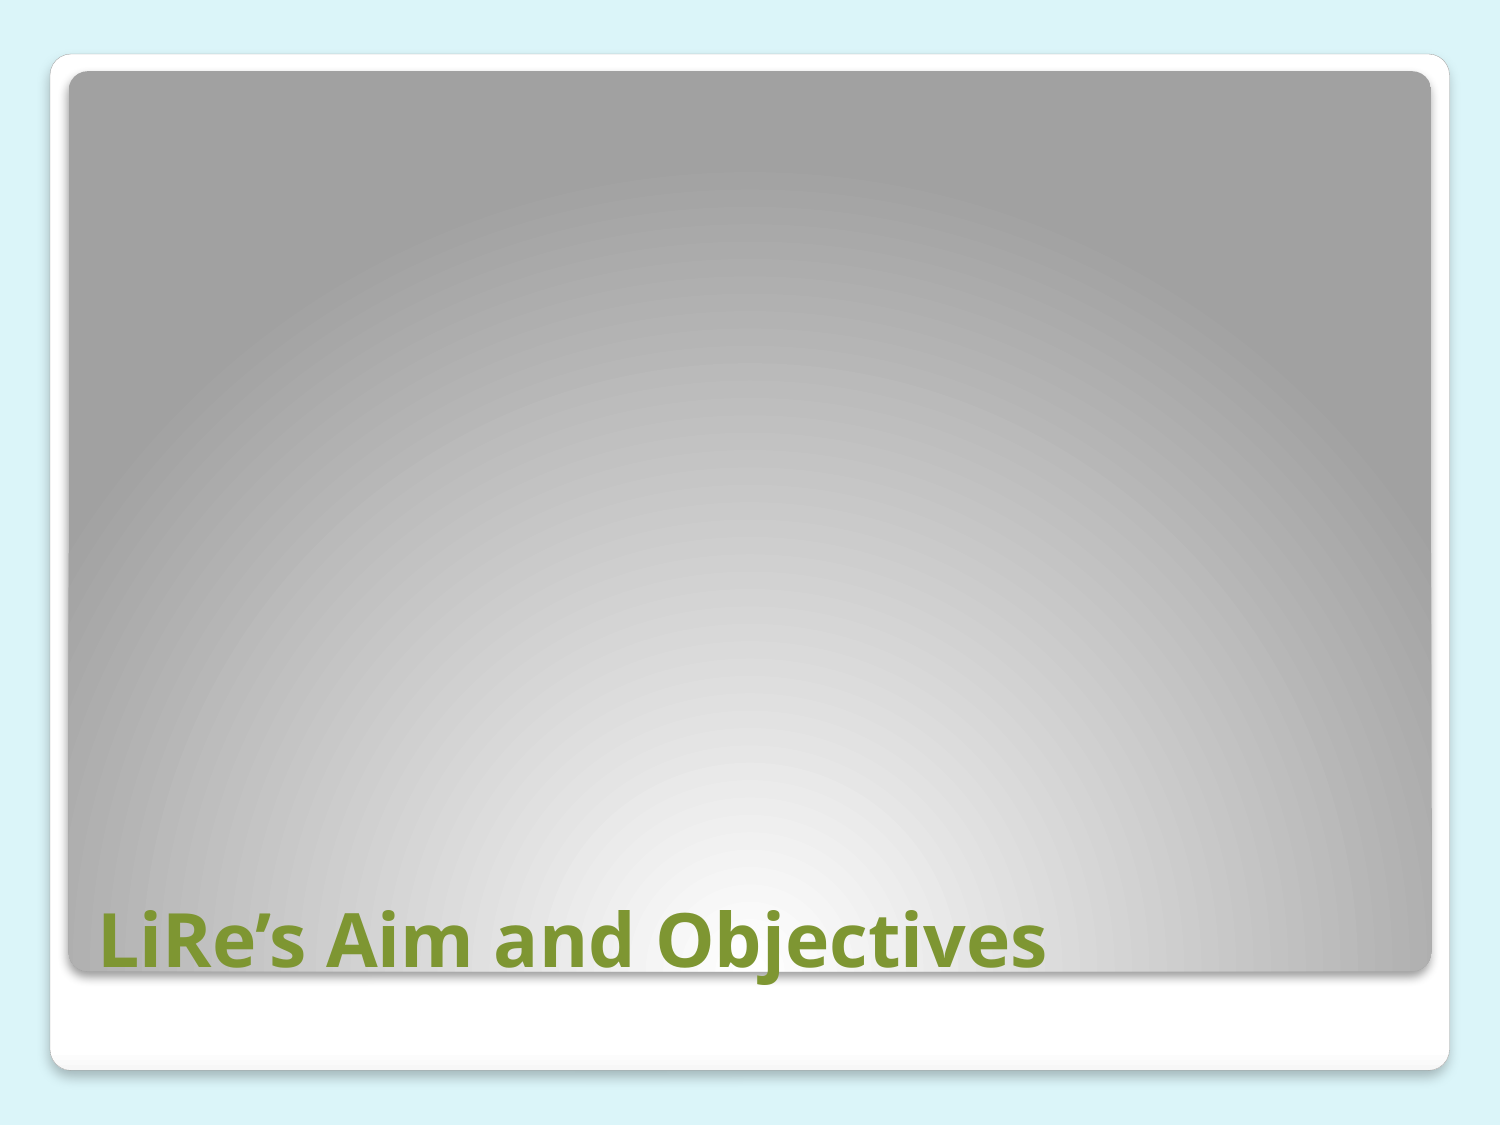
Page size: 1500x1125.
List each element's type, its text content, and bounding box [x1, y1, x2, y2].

title LiRe’s Aim and Objectives [82, 817, 1425, 991]
